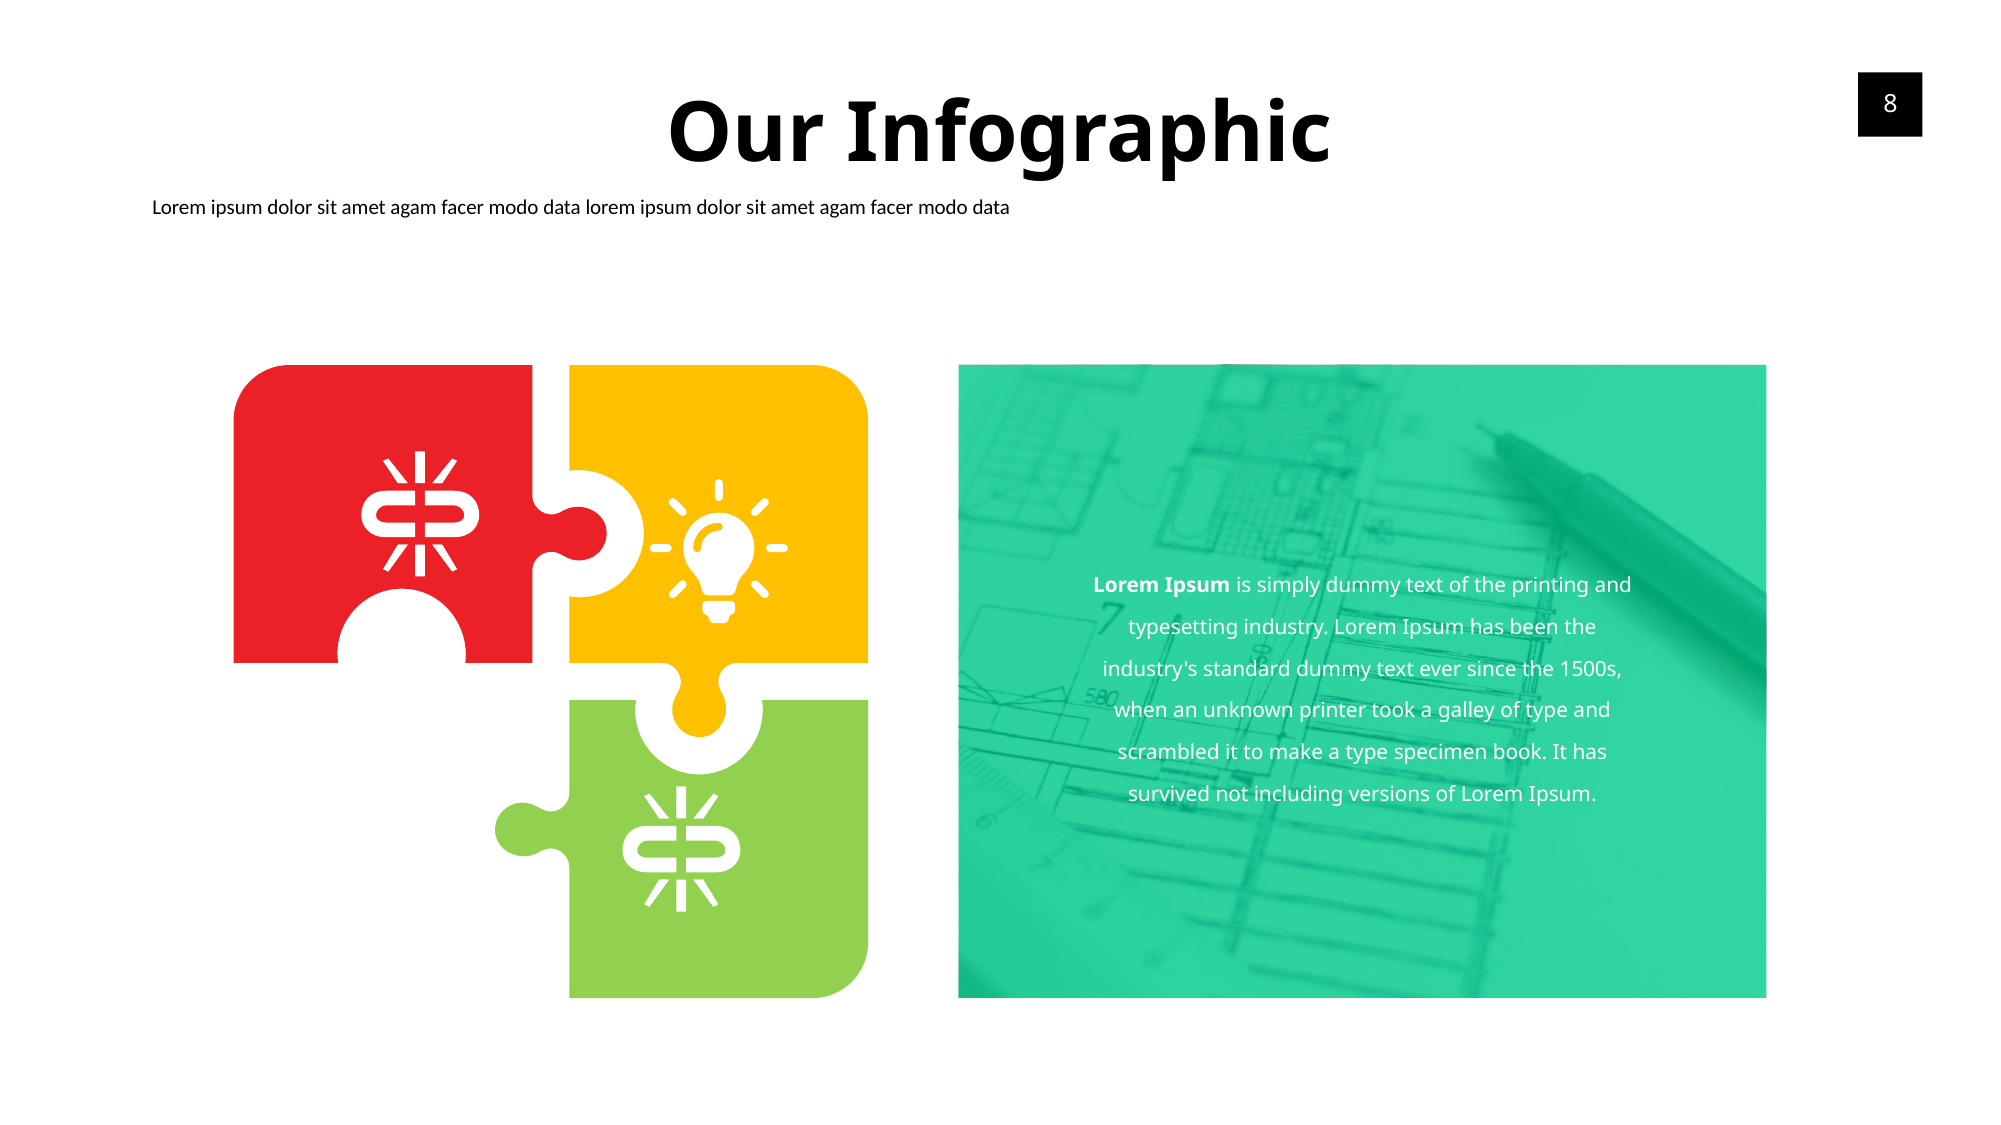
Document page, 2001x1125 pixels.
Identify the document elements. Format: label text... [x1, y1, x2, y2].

text_box [765, 544, 788, 553]
title Our Infographic [137, 78, 1863, 186]
text_box [233, 365, 607, 663]
text_box [569, 365, 869, 738]
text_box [622, 786, 741, 912]
text_box [668, 498, 687, 516]
text_box [683, 512, 755, 596]
subtitle Lorem ipsum dolor sit amet agam facer modo data lorem ipsum dolor sit amet agam facer modo data [137, 186, 1863, 227]
text_box [495, 700, 869, 999]
text_box [649, 544, 672, 553]
text_box [714, 479, 723, 502]
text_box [361, 451, 480, 577]
text_box [750, 580, 769, 599]
text_box [702, 600, 736, 624]
text_box [750, 498, 769, 517]
slide_number 8 [1863, 78, 1927, 130]
picture [958, 364, 1767, 999]
text_box [668, 580, 687, 599]
